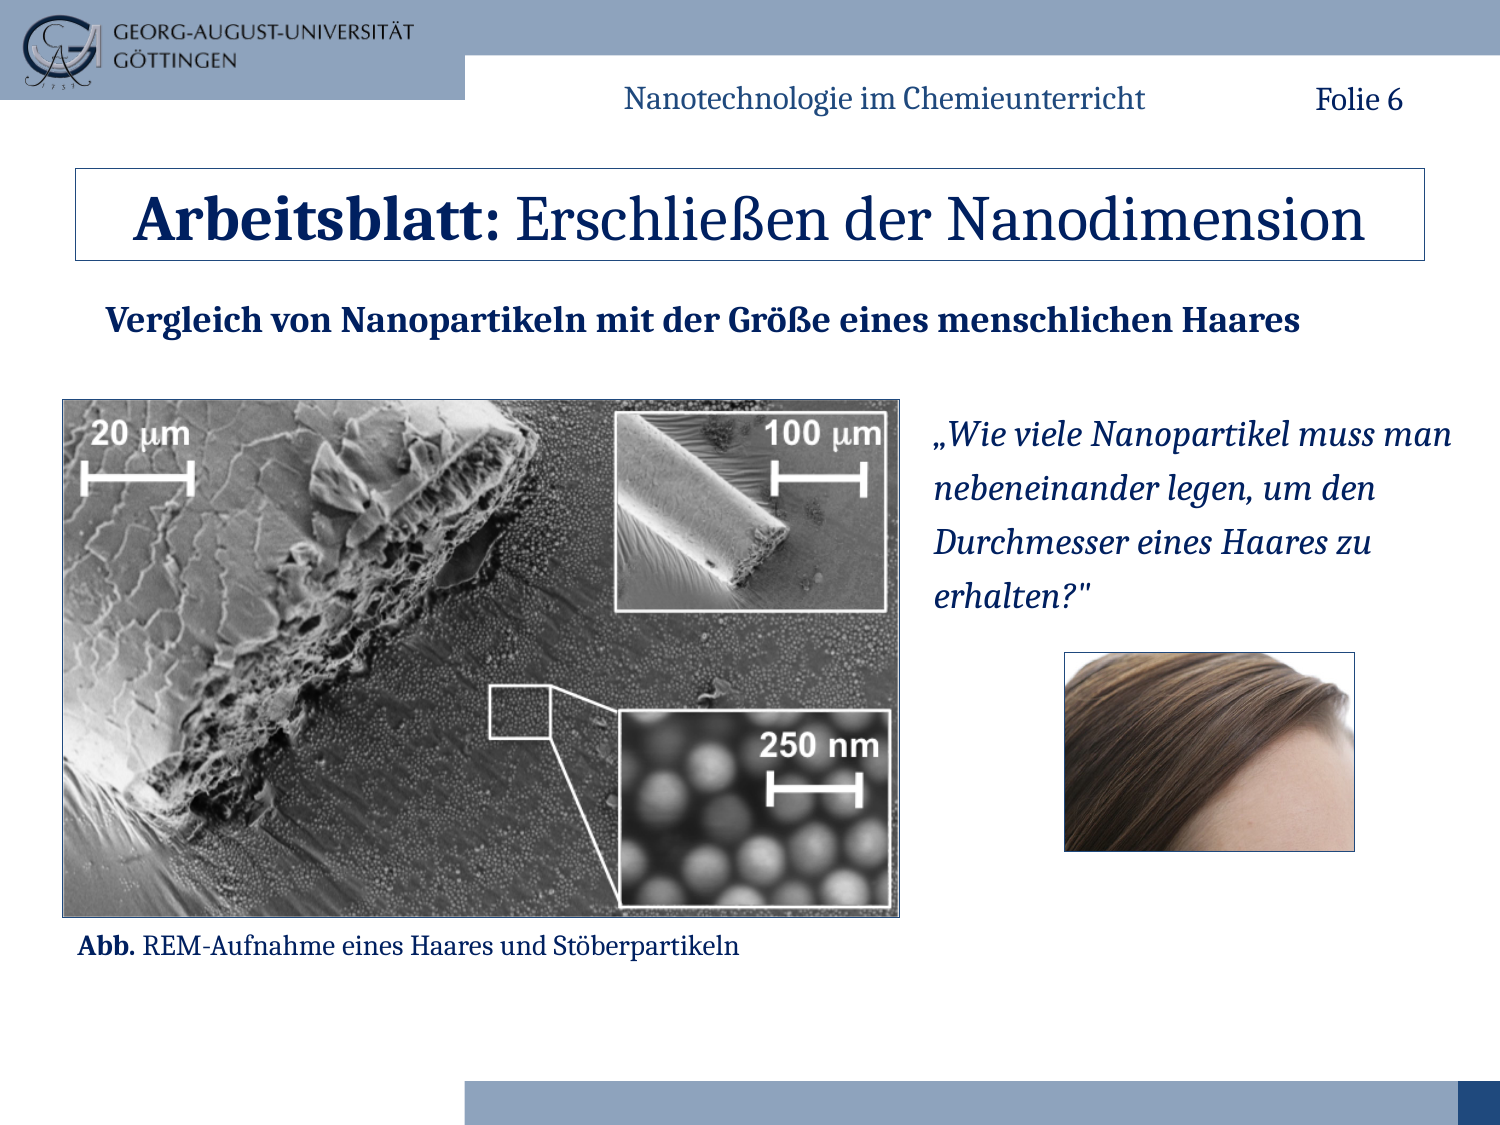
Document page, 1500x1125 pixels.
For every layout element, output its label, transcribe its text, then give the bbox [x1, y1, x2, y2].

picture [1064, 651, 1355, 852]
title Arbeitsblatt: Erschließen der Nanodimension [75, 168, 1425, 261]
text_box „Wie viele Nanopartikel muss man nebeneinander legen, um den Durchmesser eines Haares zu erhalten?" [918, 392, 1500, 624]
text_box Abb. REM-Aufnahme eines Haares und Stöberpartikeln [62, 926, 840, 969]
text_box Vergleich von Nanopartikeln mit der Größe eines menschlichen Haares [90, 278, 1317, 348]
picture [22, 14, 414, 90]
slide_number Folie 6 [1248, 53, 1419, 140]
picture [61, 398, 900, 918]
